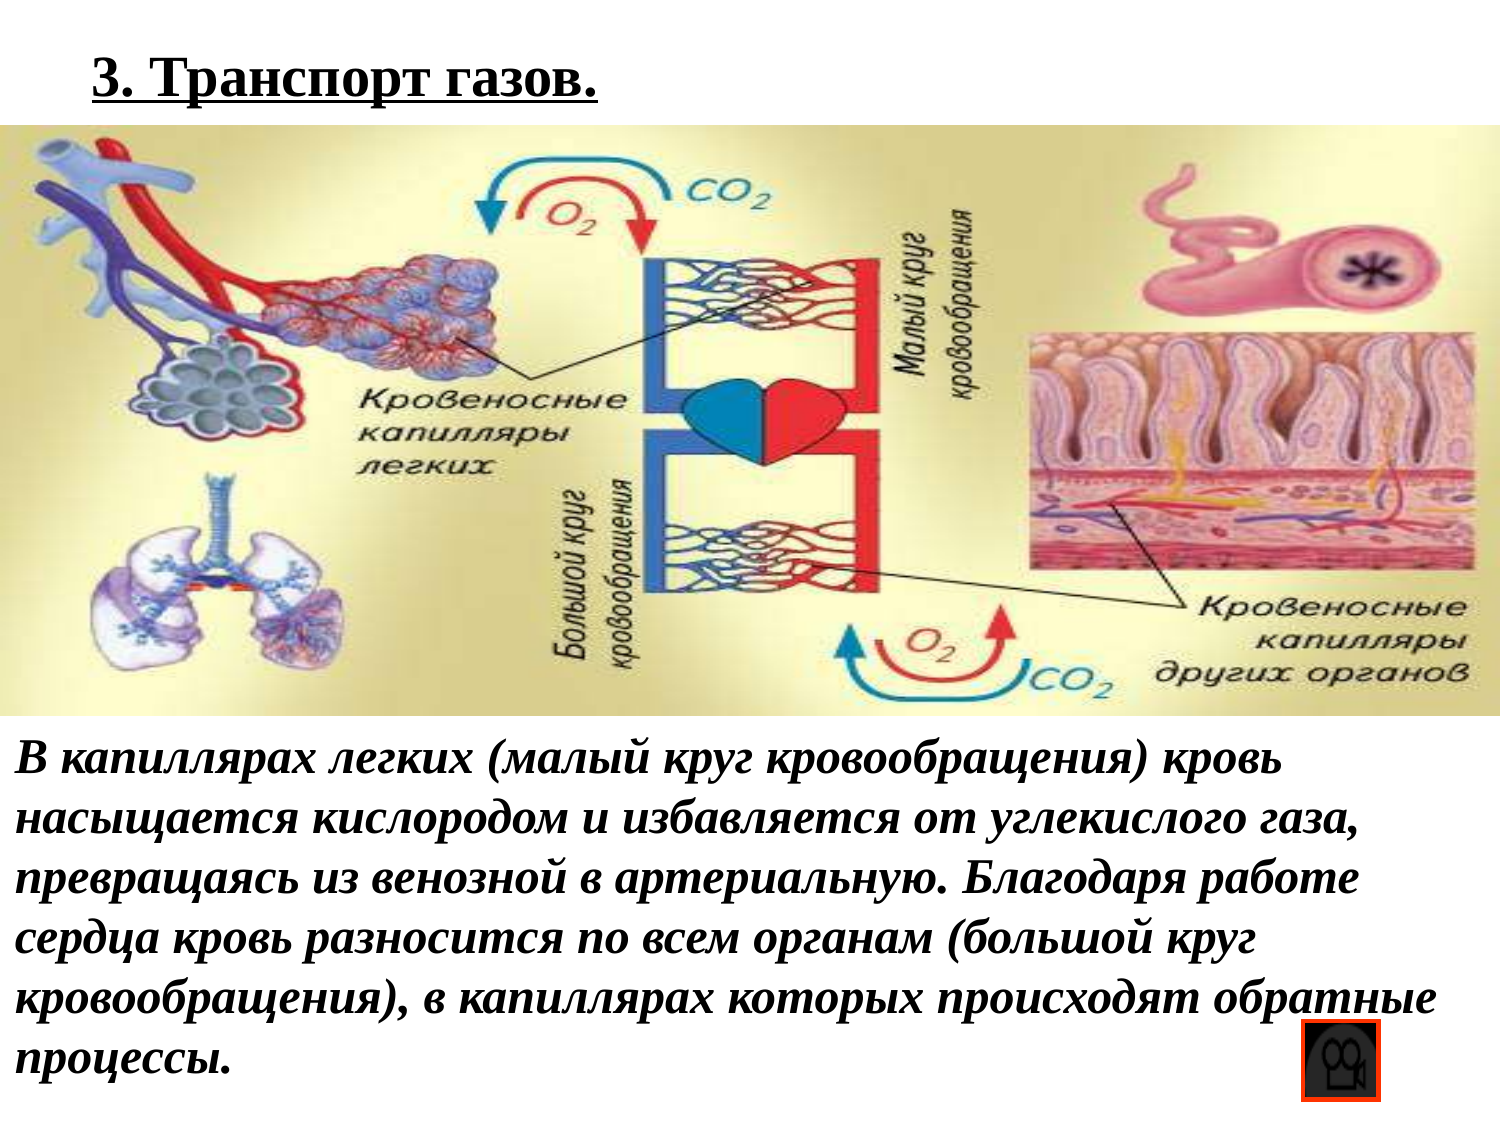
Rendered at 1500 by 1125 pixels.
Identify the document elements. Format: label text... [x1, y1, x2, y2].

picture [0, 125, 1500, 717]
text_box 3. Транспорт газов. [76, 31, 786, 116]
text_box В капиллярах легких (малый круг кровообращения) кровь насыщается кислородом и избавляется от углекислого газа, превращаясь из венозной в артериальную. Благодаря работе сердца кровь разносится по всем органам (большой круг кровообращения), в капиллярах которых происходят обратные процессы. [0, 724, 1500, 1091]
picture [1304, 1022, 1377, 1098]
